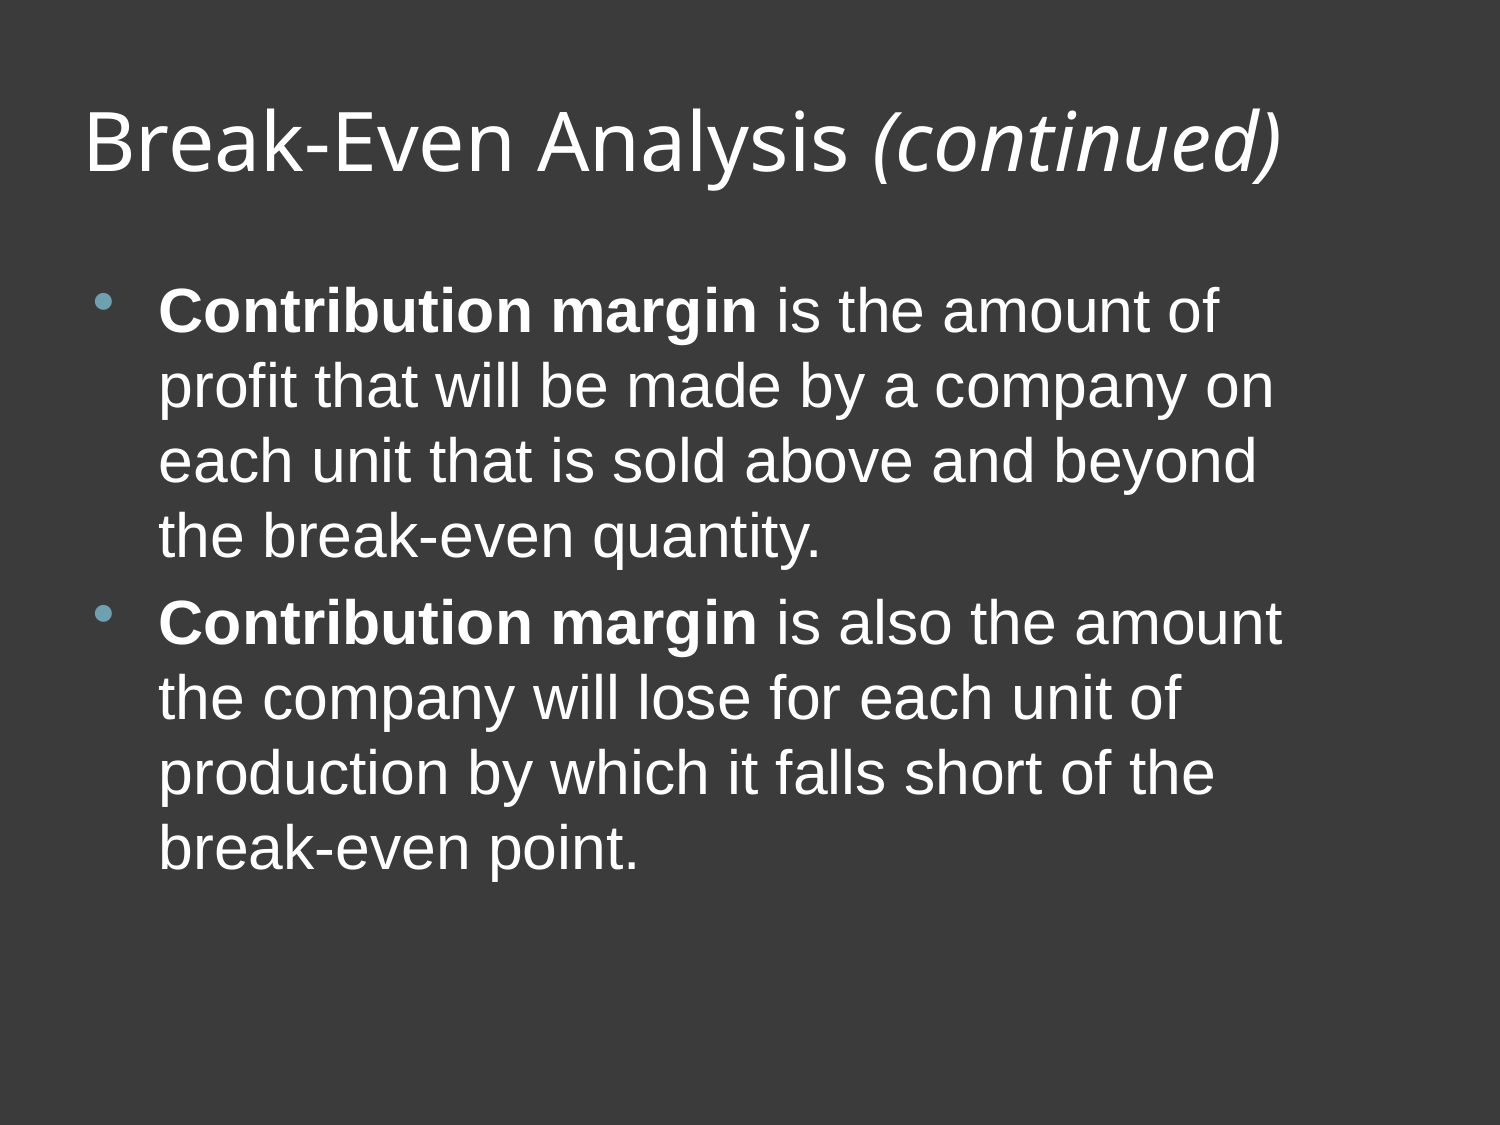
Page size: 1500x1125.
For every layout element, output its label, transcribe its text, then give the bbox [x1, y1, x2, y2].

list Contribution margin is the amount of profit that will be made by a company on each unit that is sold above and beyond the break-even quantity. Contribution margin is also the amount the company will lose for each unit of production by which it falls short of the break-even point. [75, 262, 1300, 1005]
title Break-Even Analysis (continued) [75, 45, 1300, 233]
